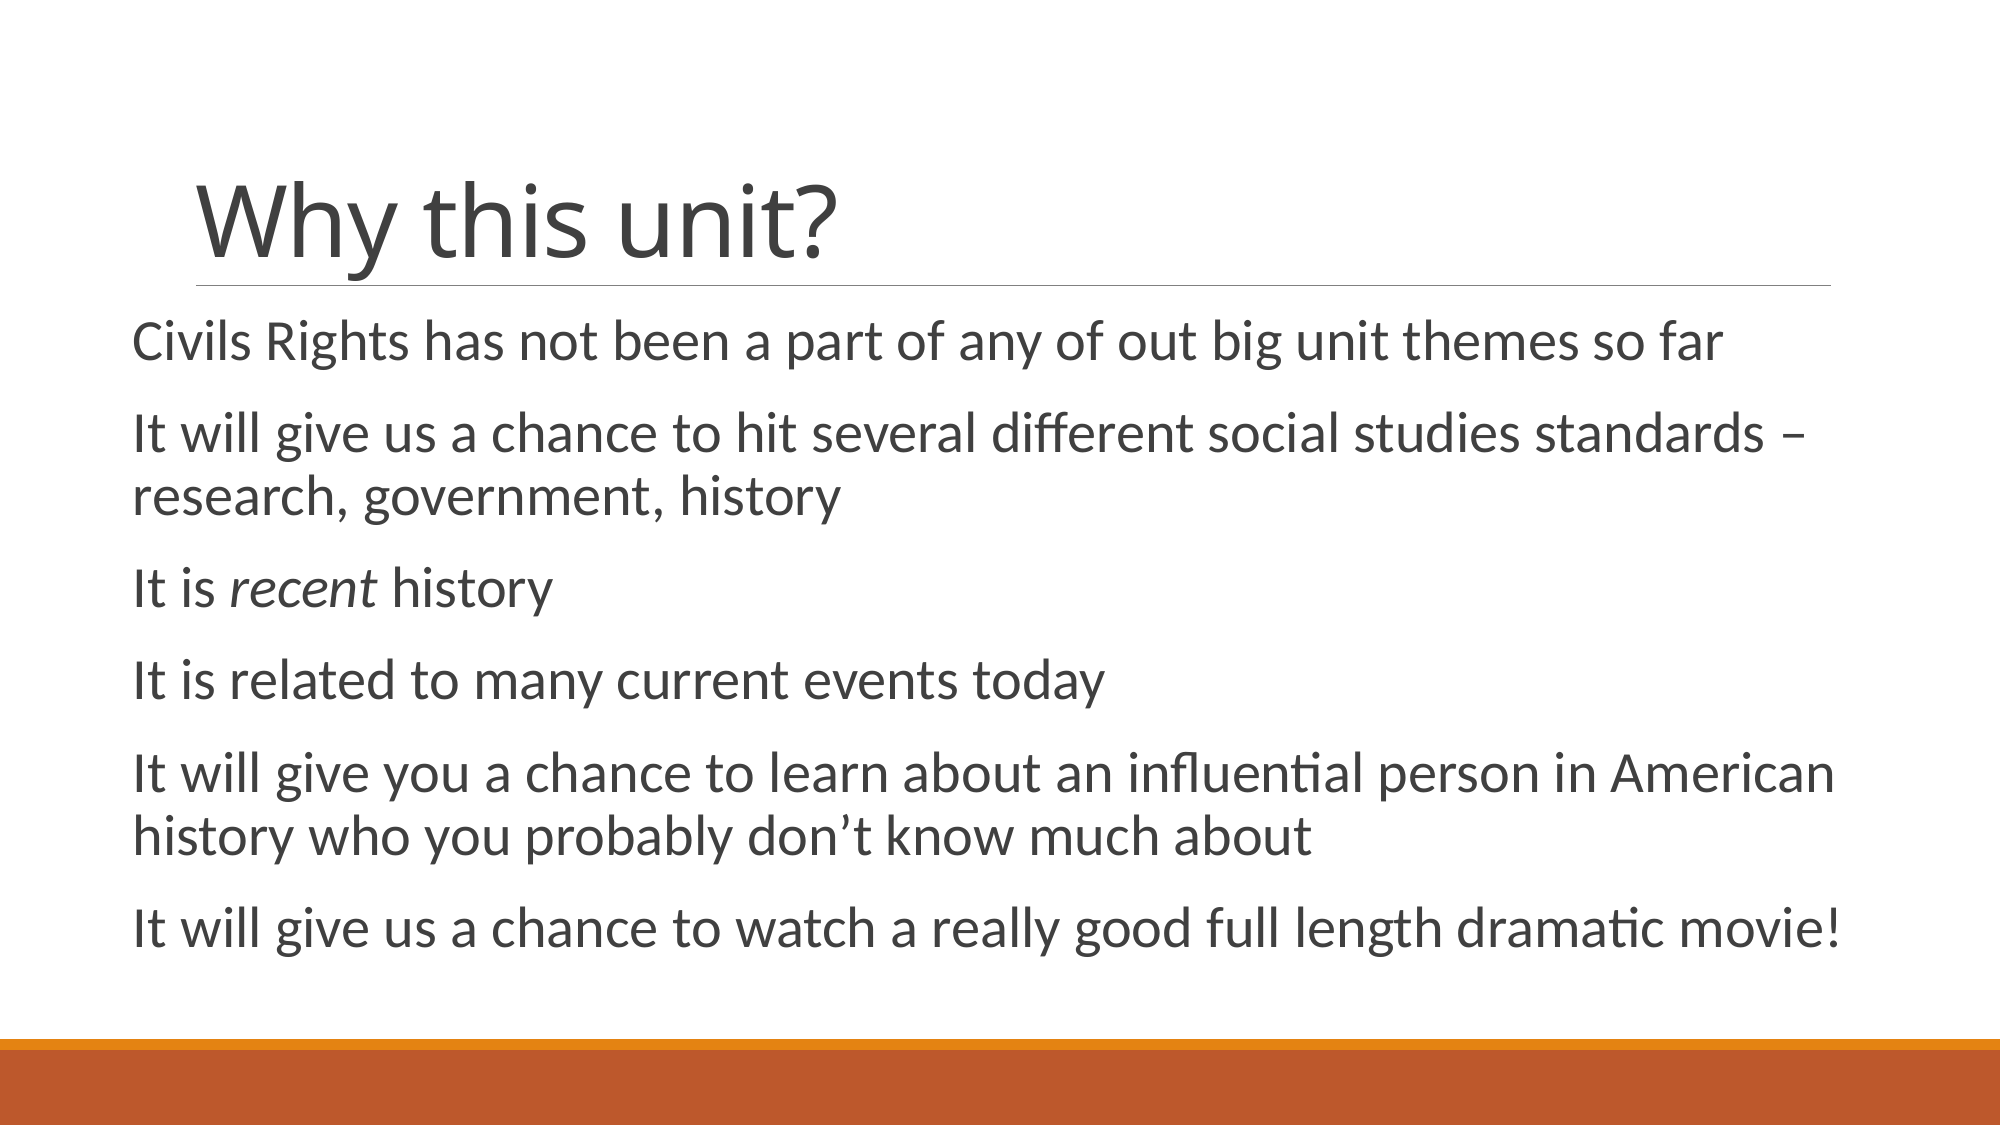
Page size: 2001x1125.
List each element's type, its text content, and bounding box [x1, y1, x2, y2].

title Why this unit? [180, 47, 1830, 285]
list Civils Rights has not been a part of any of out big unit themes so far It will give us a chance to hit several different social studies standards – research, government, history It is recent history It is related to many current events today It will give you a chance to learn about an influential person in American history who you probably don’t know much about It will give us a chance to watch a really good full length dramatic movie! [117, 302, 1886, 963]
